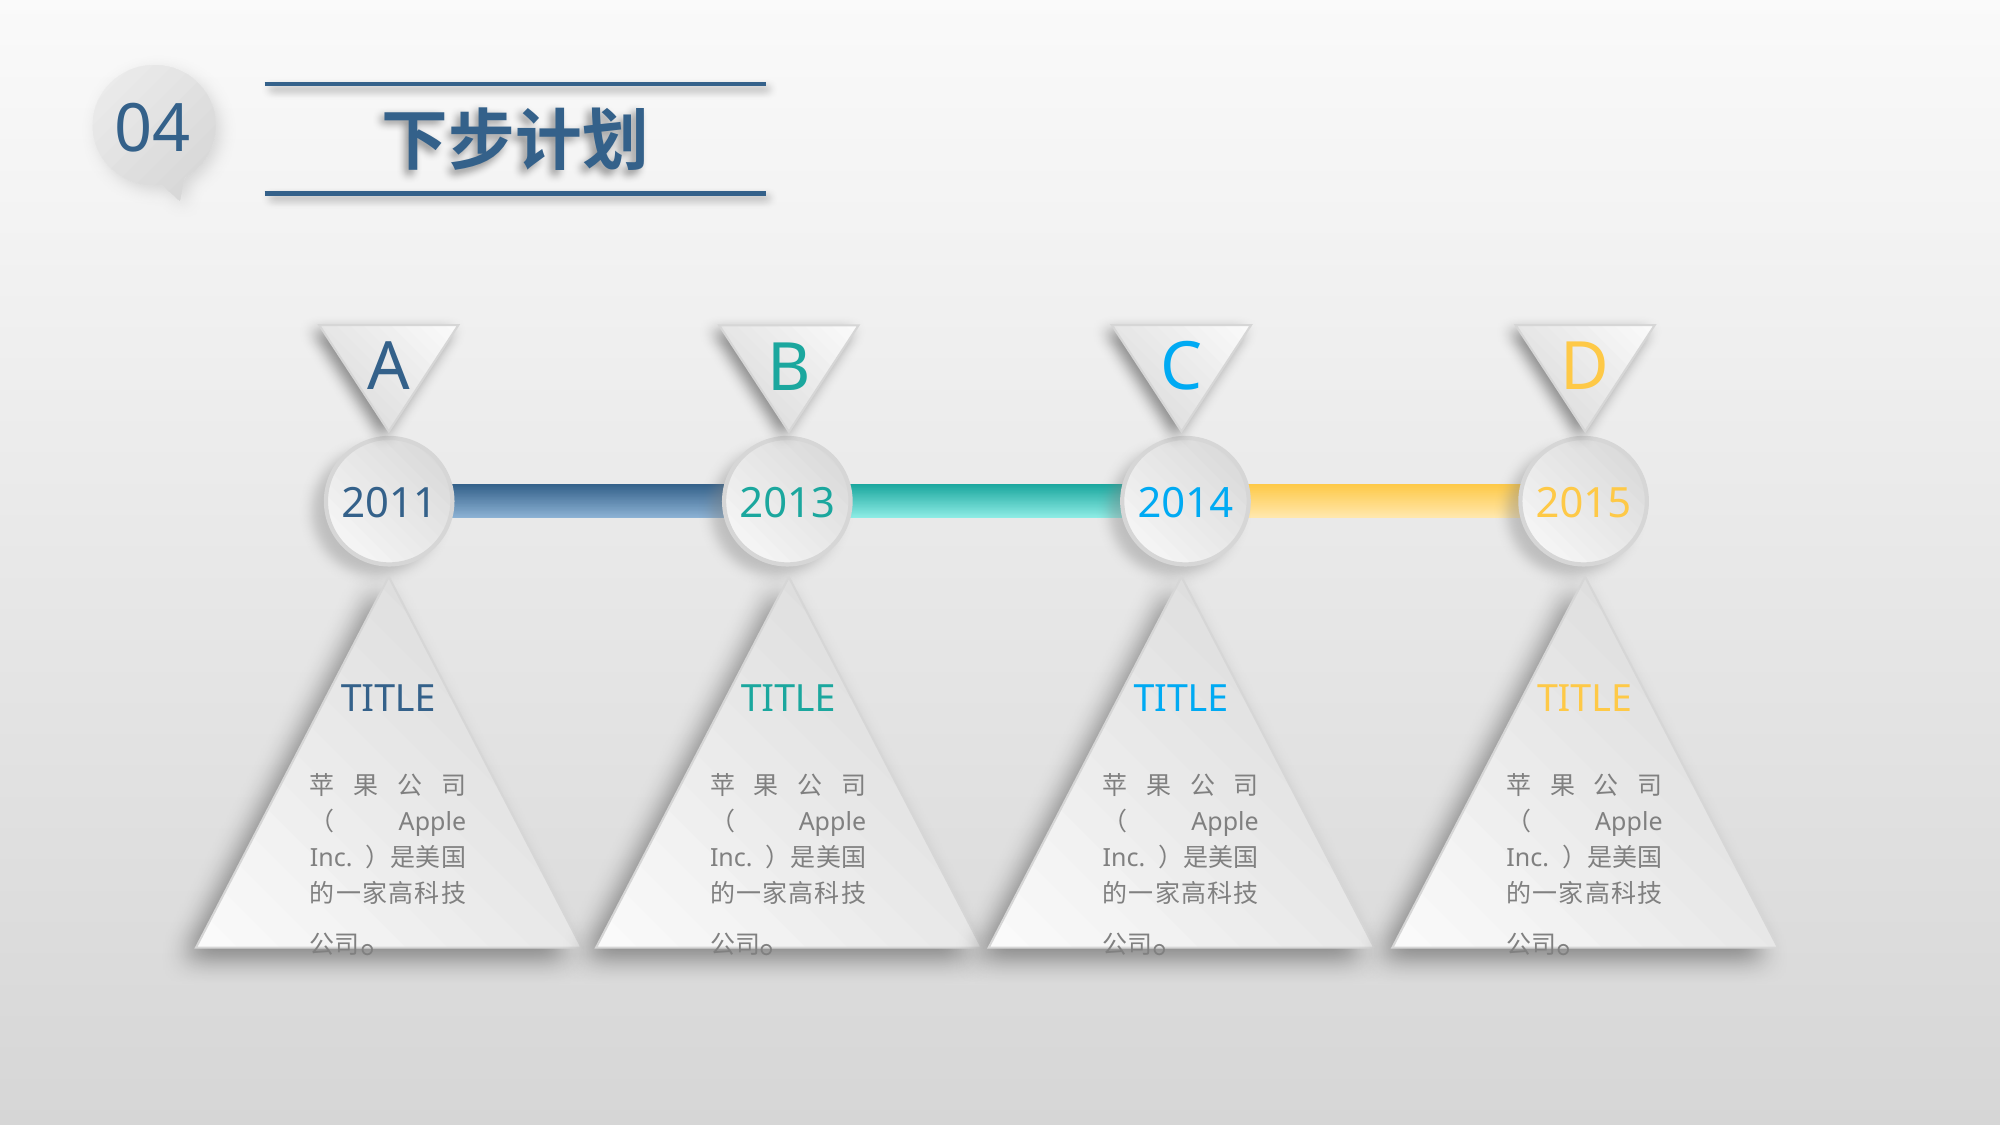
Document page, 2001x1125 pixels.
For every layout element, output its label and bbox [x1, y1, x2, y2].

text_box [92, 65, 216, 186]
text_box [859, 483, 1108, 520]
text_box [319, 315, 459, 432]
text_box [1515, 315, 1655, 432]
text_box [1257, 483, 1505, 520]
text_box [1114, 437, 1257, 565]
text_box [988, 576, 1375, 982]
text_box [264, 84, 767, 194]
text_box [719, 316, 859, 432]
text_box [716, 437, 859, 565]
text_box [1512, 437, 1655, 565]
text_box [596, 577, 982, 982]
text_box [195, 576, 582, 982]
text_box [461, 483, 710, 520]
text_box [1392, 576, 1778, 982]
text_box [318, 437, 461, 565]
text_box [1111, 315, 1251, 432]
